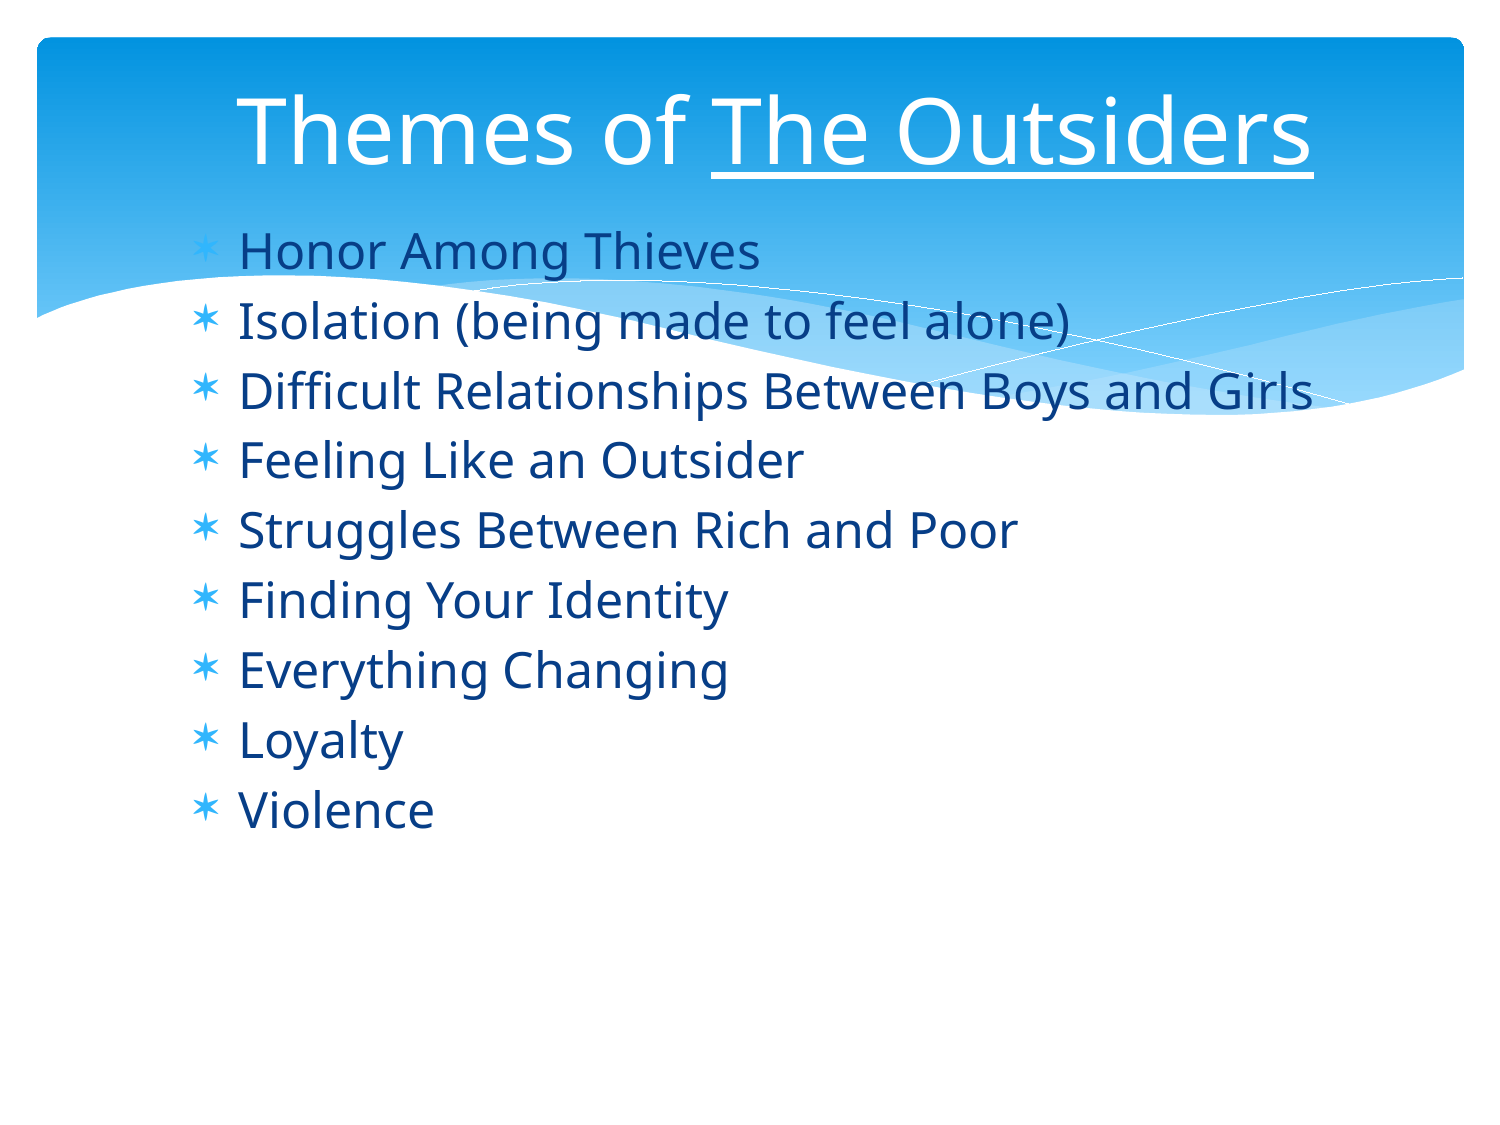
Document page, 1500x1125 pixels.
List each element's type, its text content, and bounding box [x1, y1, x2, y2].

title Themes of The Outsiders [178, 45, 1372, 211]
list Honor Among Thieves Isolation (being made to feel alone) Difficult Relationships Between Boys and Girls Feeling Like an Outsider Struggles Between Rich and Poor Finding Your Identity Everything Changing Loyalty Violence [178, 211, 1372, 1078]
